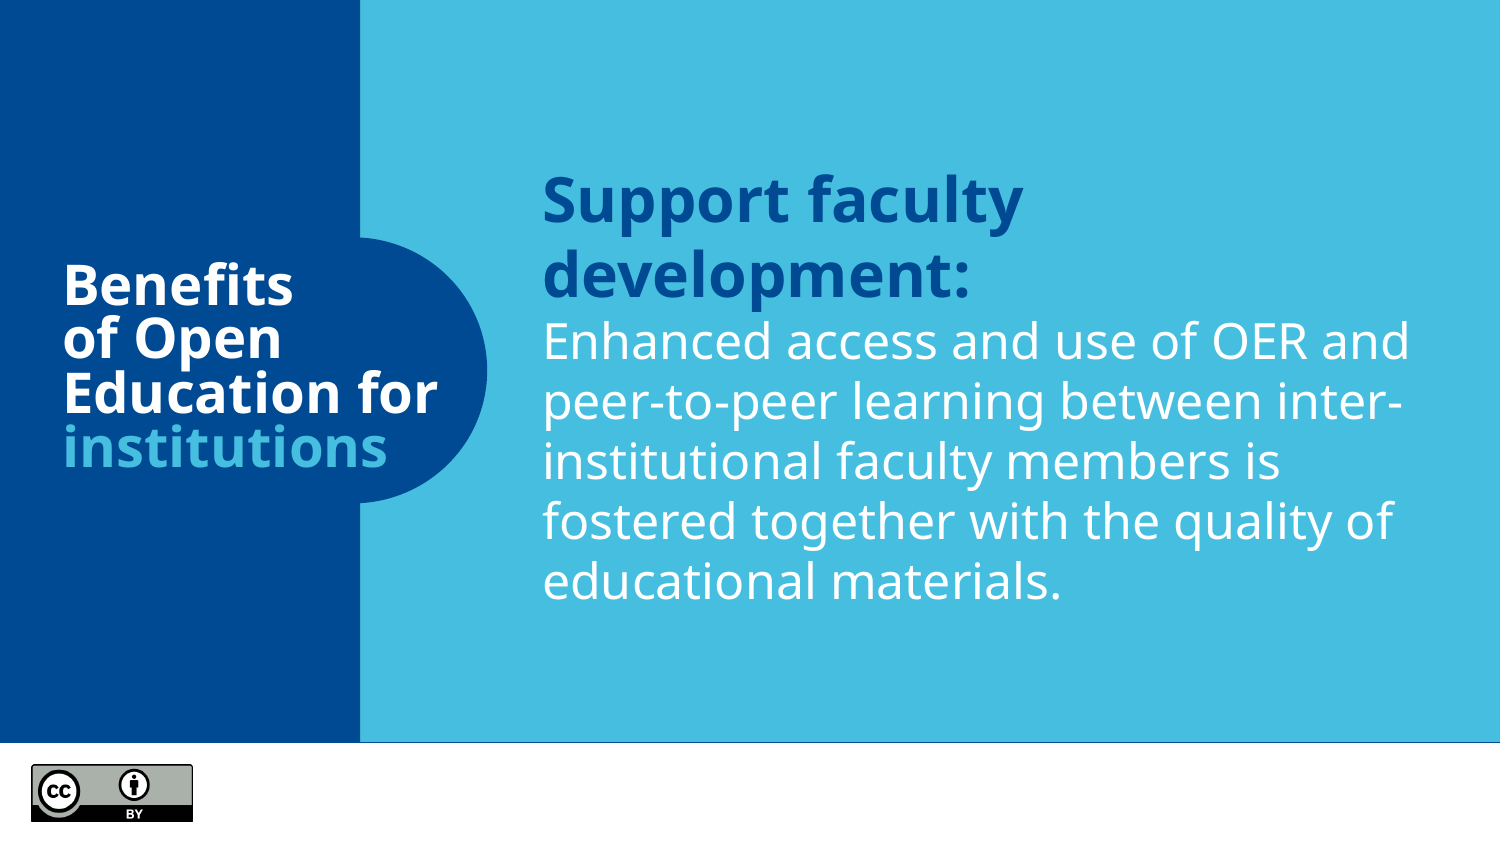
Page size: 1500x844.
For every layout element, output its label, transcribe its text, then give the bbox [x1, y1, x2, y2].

text_box [0, 0, 361, 742]
text_box Support faculty development: Enhanced access and use of OER and peer-to-peer learning between inter-institutional faculty members is fostered together with the quality of educational materials. [527, 144, 1470, 741]
text_box [300, 493, 405, 504]
text_box Benefits of Open Education for institutions [47, 246, 462, 493]
text_box [0, 750, 1500, 844]
text_box [304, 237, 401, 246]
text_box [462, 292, 488, 448]
picture [31, 764, 193, 822]
